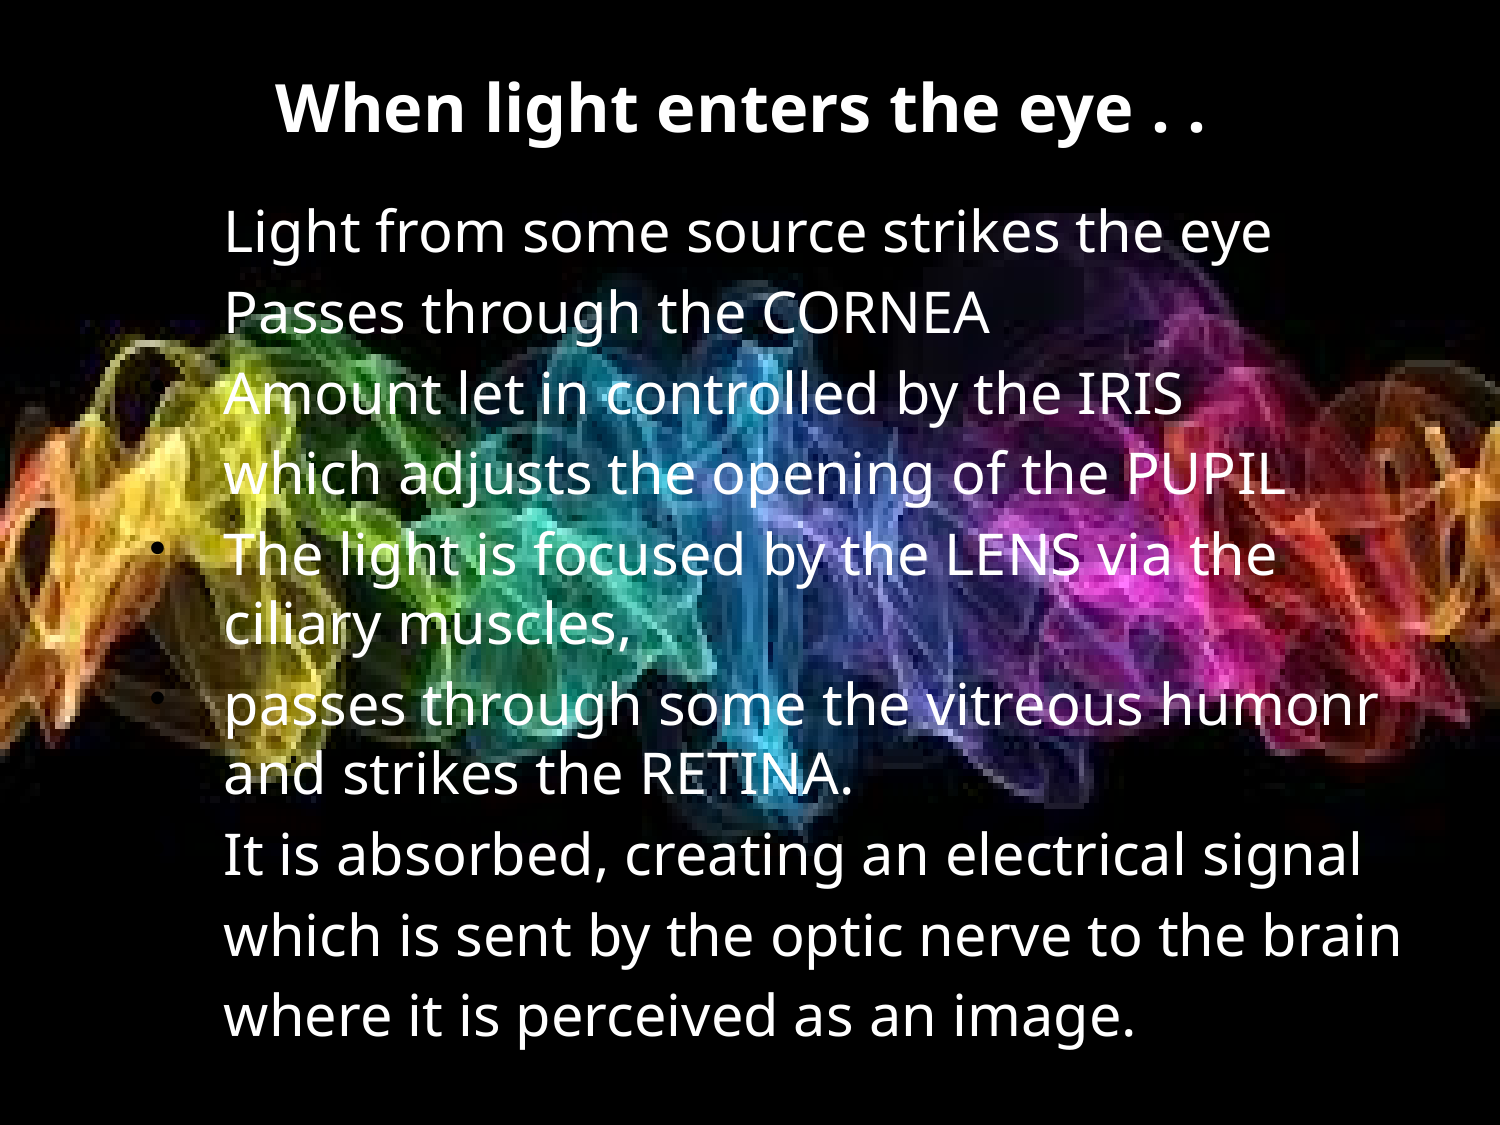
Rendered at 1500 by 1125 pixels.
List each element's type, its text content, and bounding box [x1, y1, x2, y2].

list Light from some source strikes the eye Passes through the CORNEA Amount let in controlled by the IRIS which adjusts the opening of the PUPIL The light is focused by the LENS via the ciliary muscles, passes through some the vitreous humonr and strikes the RETINA. It is absorbed, creating an electrical signal which is sent by the optic nerve to the brain where it is perceived as an image. [112, 187, 1450, 1063]
picture [0, 0, 1500, 1125]
title When light enters the eye . . [112, 12, 1388, 187]
